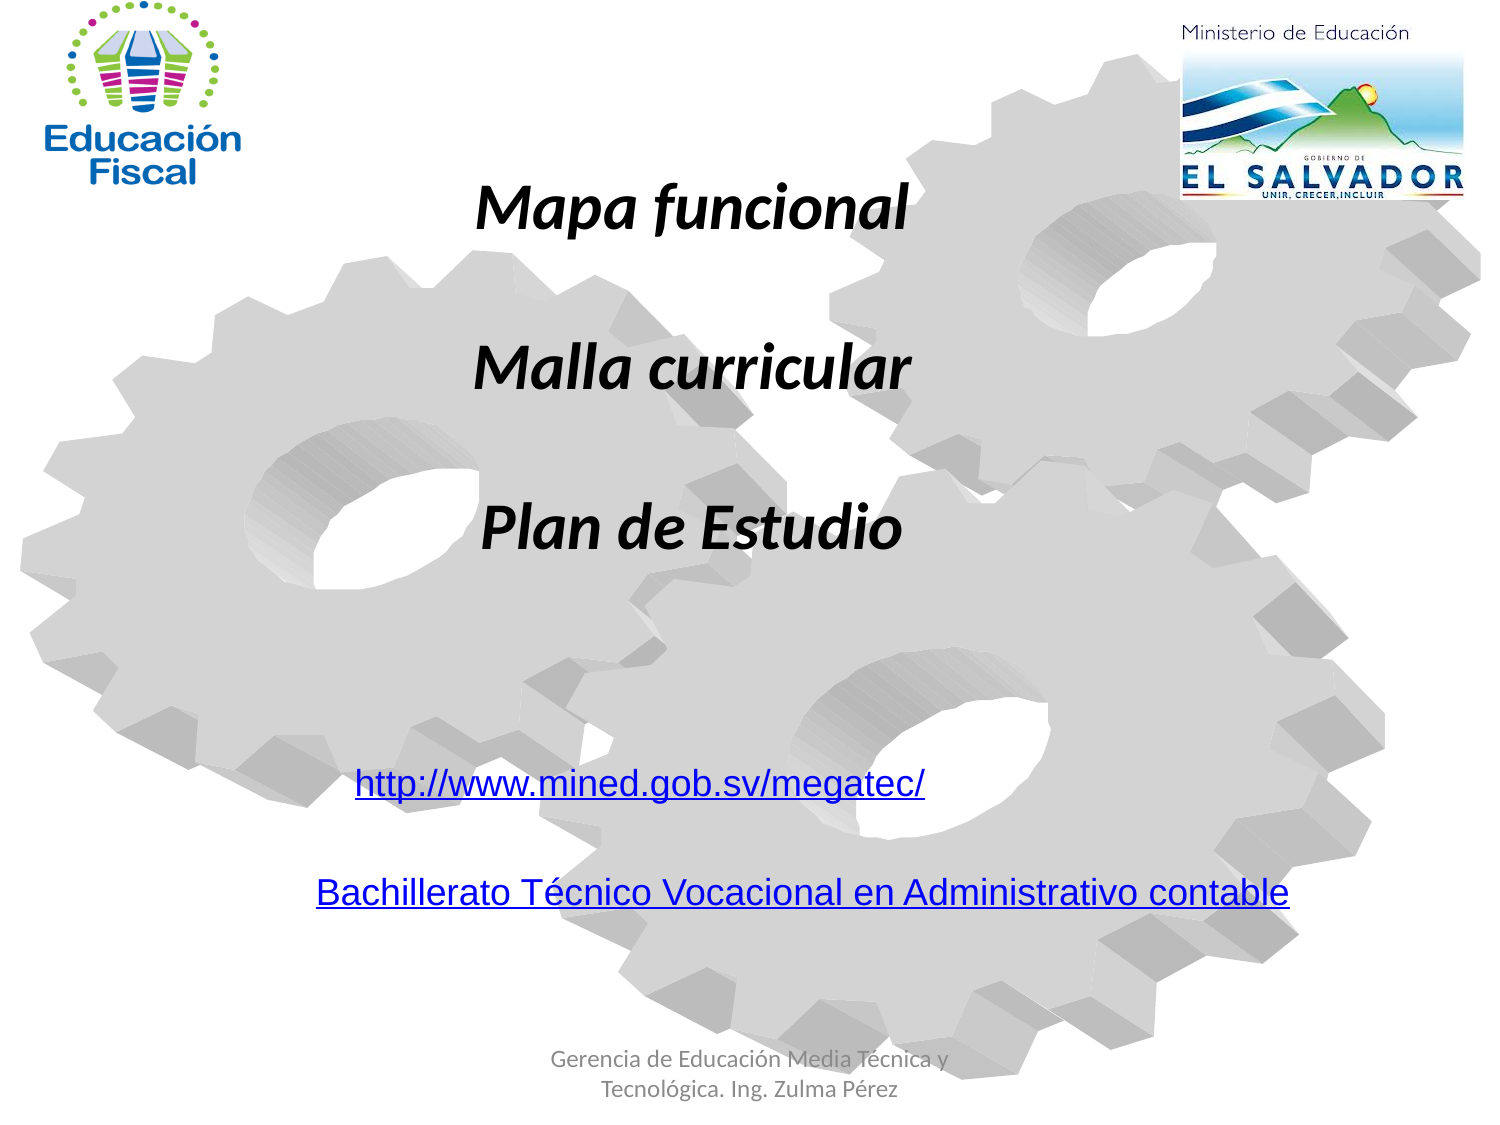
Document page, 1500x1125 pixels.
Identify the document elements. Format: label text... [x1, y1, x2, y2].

text_box Bachillerato Técnico Vocacional en Administrativo contable [301, 860, 1323, 920]
title Mapa funcional Malla curricular Plan de Estudio [17, 302, 1368, 423]
picture [40, 0, 243, 188]
text_box http://www.mined.gob.sv/megatec/ [339, 751, 940, 857]
footer Gerencia de Educación Media Técnica y Tecnológica. Ing. Zulma Pérez [512, 1042, 988, 1103]
picture [1180, 25, 1465, 201]
